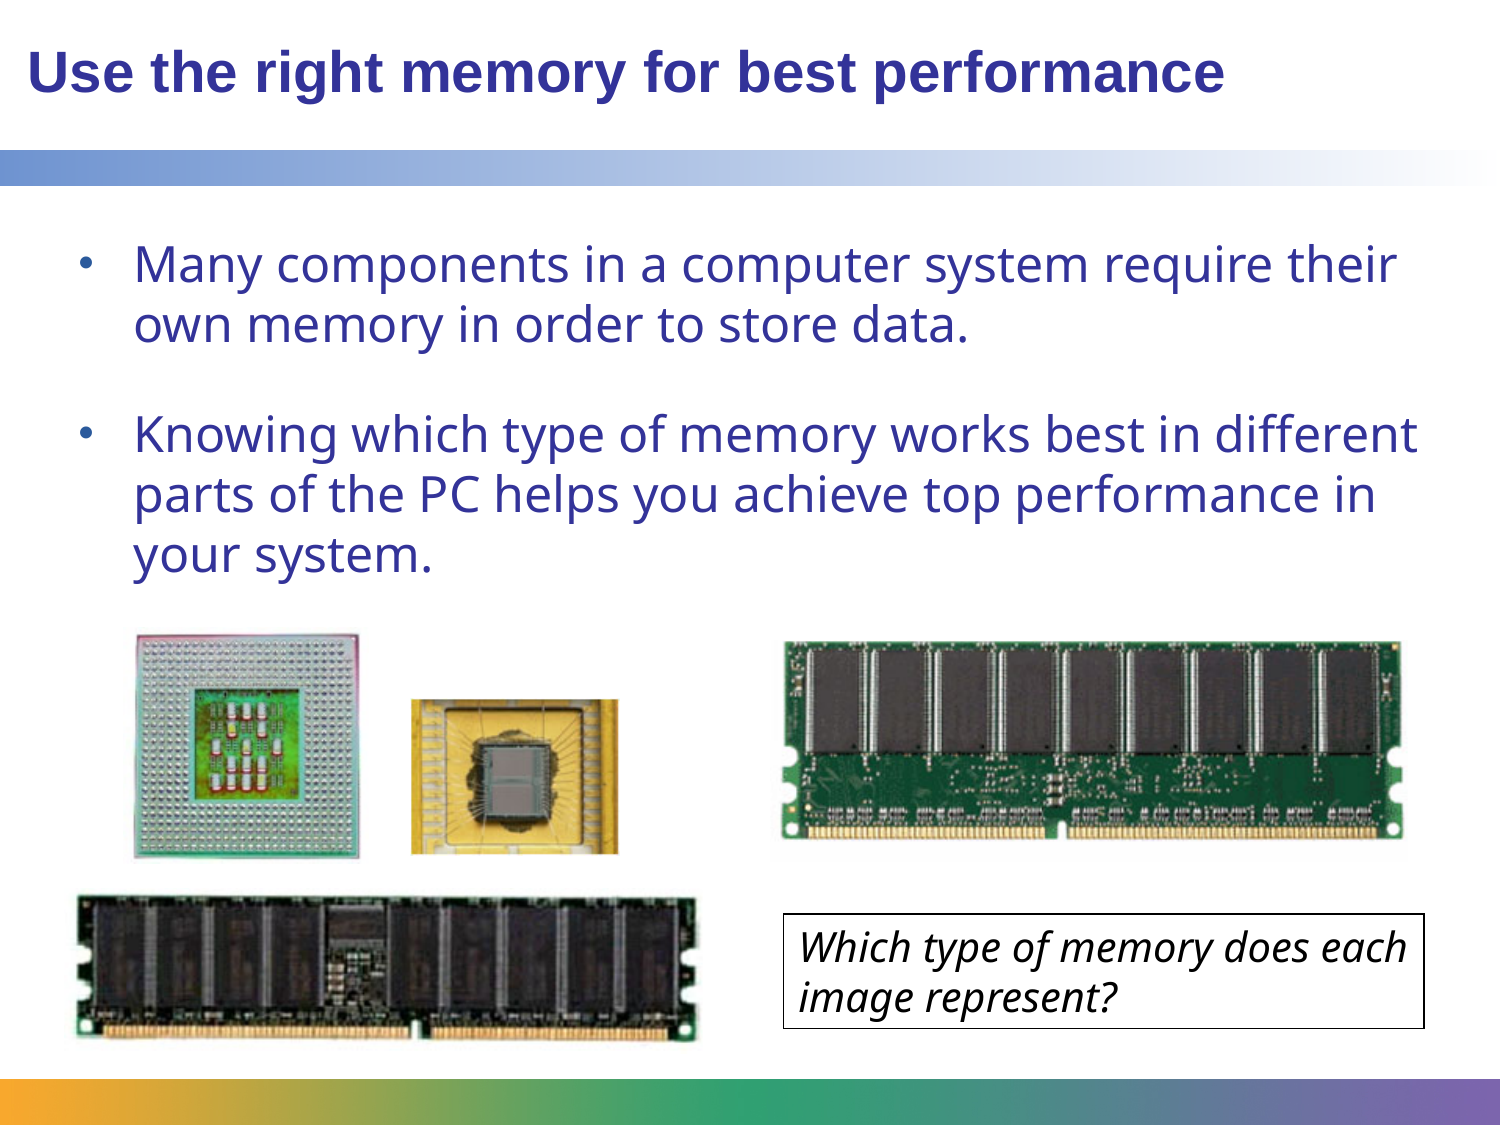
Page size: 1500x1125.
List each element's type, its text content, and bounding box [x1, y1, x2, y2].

picture [0, 1079, 1500, 1125]
picture [122, 627, 369, 865]
list Many components in a computer system require their own memory in order to store data. Knowing which type of memory works best in different parts of the PC helps you achieve top performance in your system. [62, 224, 1438, 563]
picture [64, 887, 706, 1055]
title Use the right memory for best performance [12, 0, 1451, 138]
picture [769, 640, 1411, 862]
text_box Which type of memory does each image represent? [783, 913, 1424, 1029]
picture [409, 697, 620, 857]
